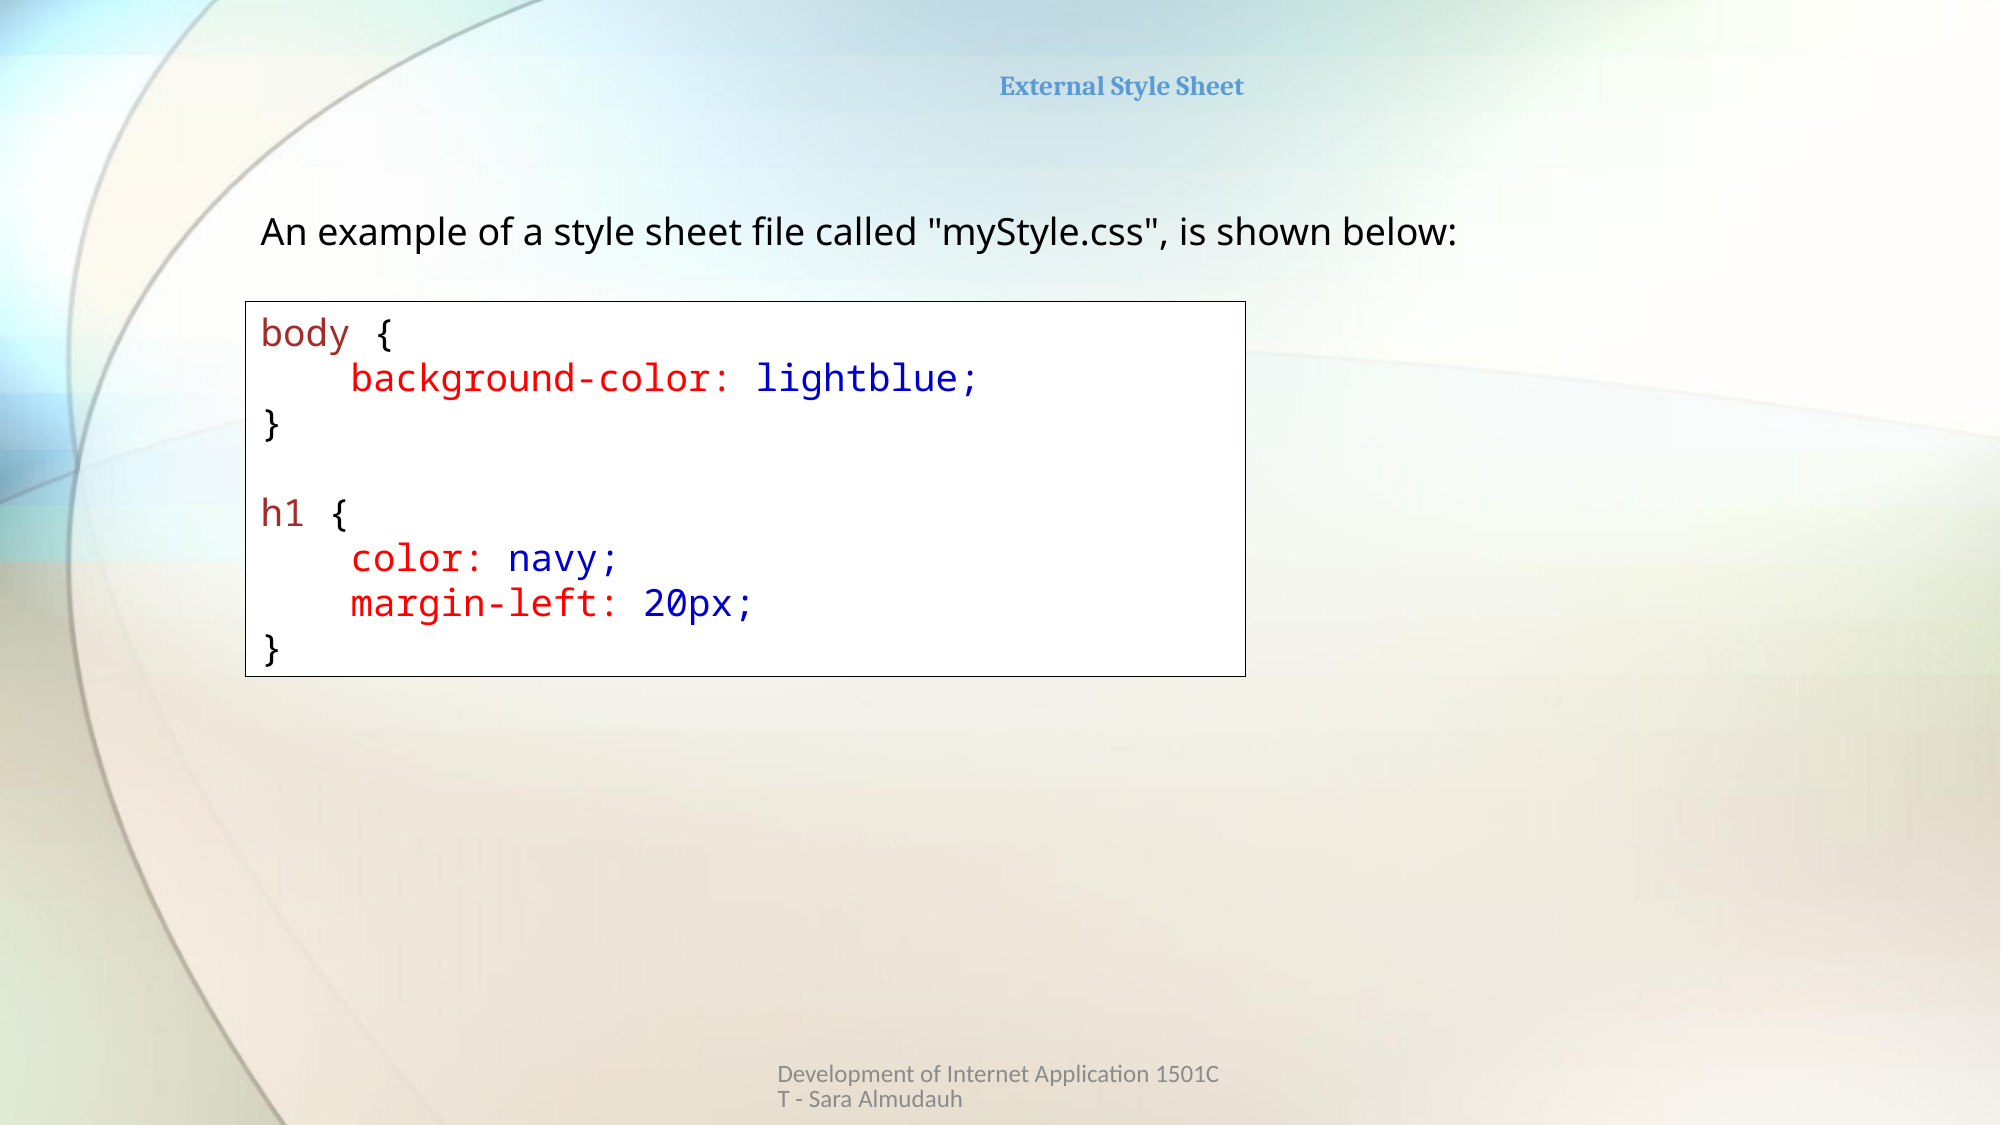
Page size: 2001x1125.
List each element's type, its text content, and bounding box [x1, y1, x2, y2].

text_box body { background-color: lightblue; } h1 { color: navy; margin-left: 20px; } [245, 301, 1246, 677]
title External Style Sheet [381, 59, 1863, 142]
text_box An example of a style sheet file called "myStyle.css", is shown below: [245, 200, 1665, 261]
footer Development of Internet Application 1501CT - Sara Almudauh [762, 1042, 1238, 1103]
picture [0, 0, 2001, 1125]
